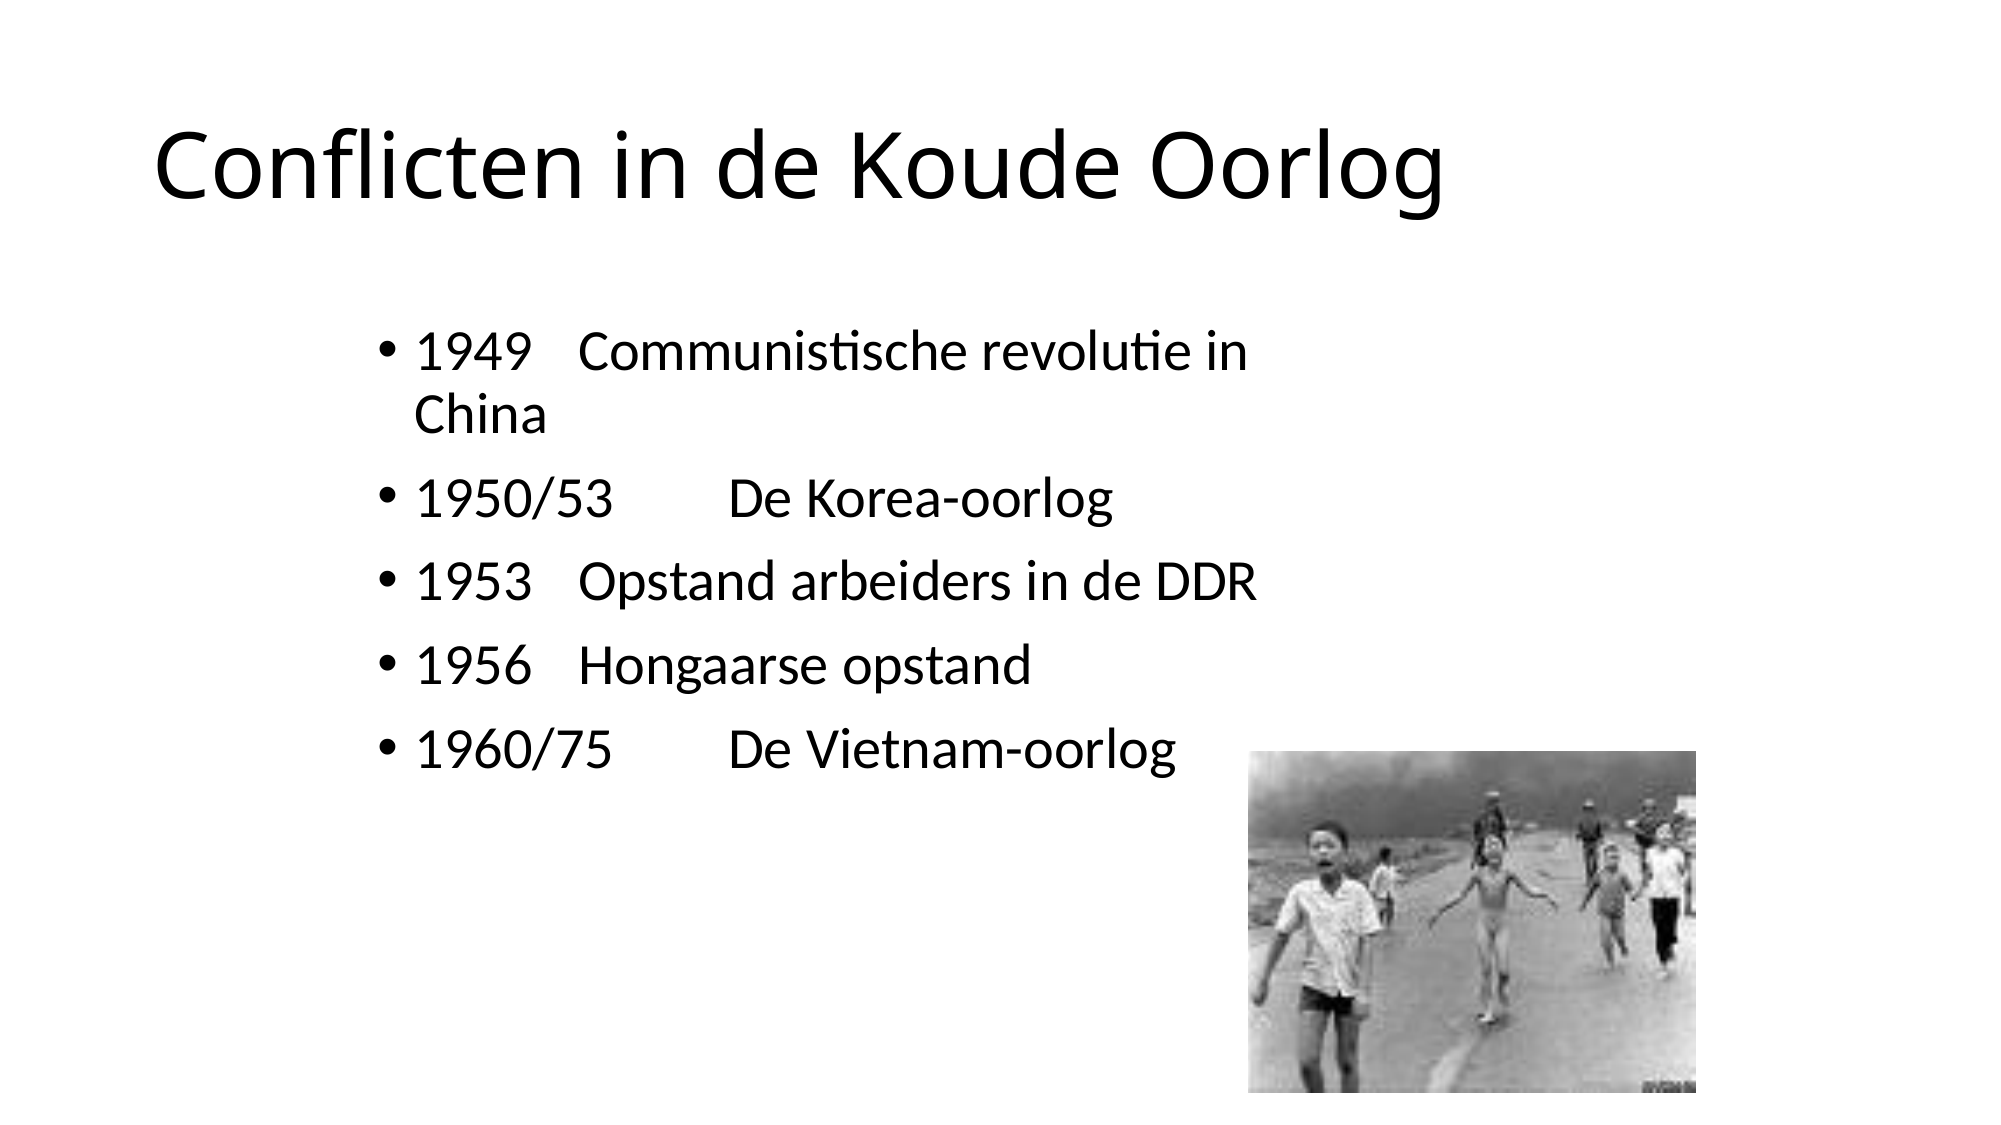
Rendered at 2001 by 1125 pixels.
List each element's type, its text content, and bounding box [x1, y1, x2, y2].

title Conflicten in de Koude Oorlog [137, 59, 1863, 278]
picture [1248, 751, 1696, 1093]
list 1949 Communistische revolutie in China 1950/53 De Korea-oorlog 1953 Opstand arbeiders in de DDR 1956 Hongaarse opstand 1960/75 De Vietnam-oorlog [362, 312, 1713, 1000]
